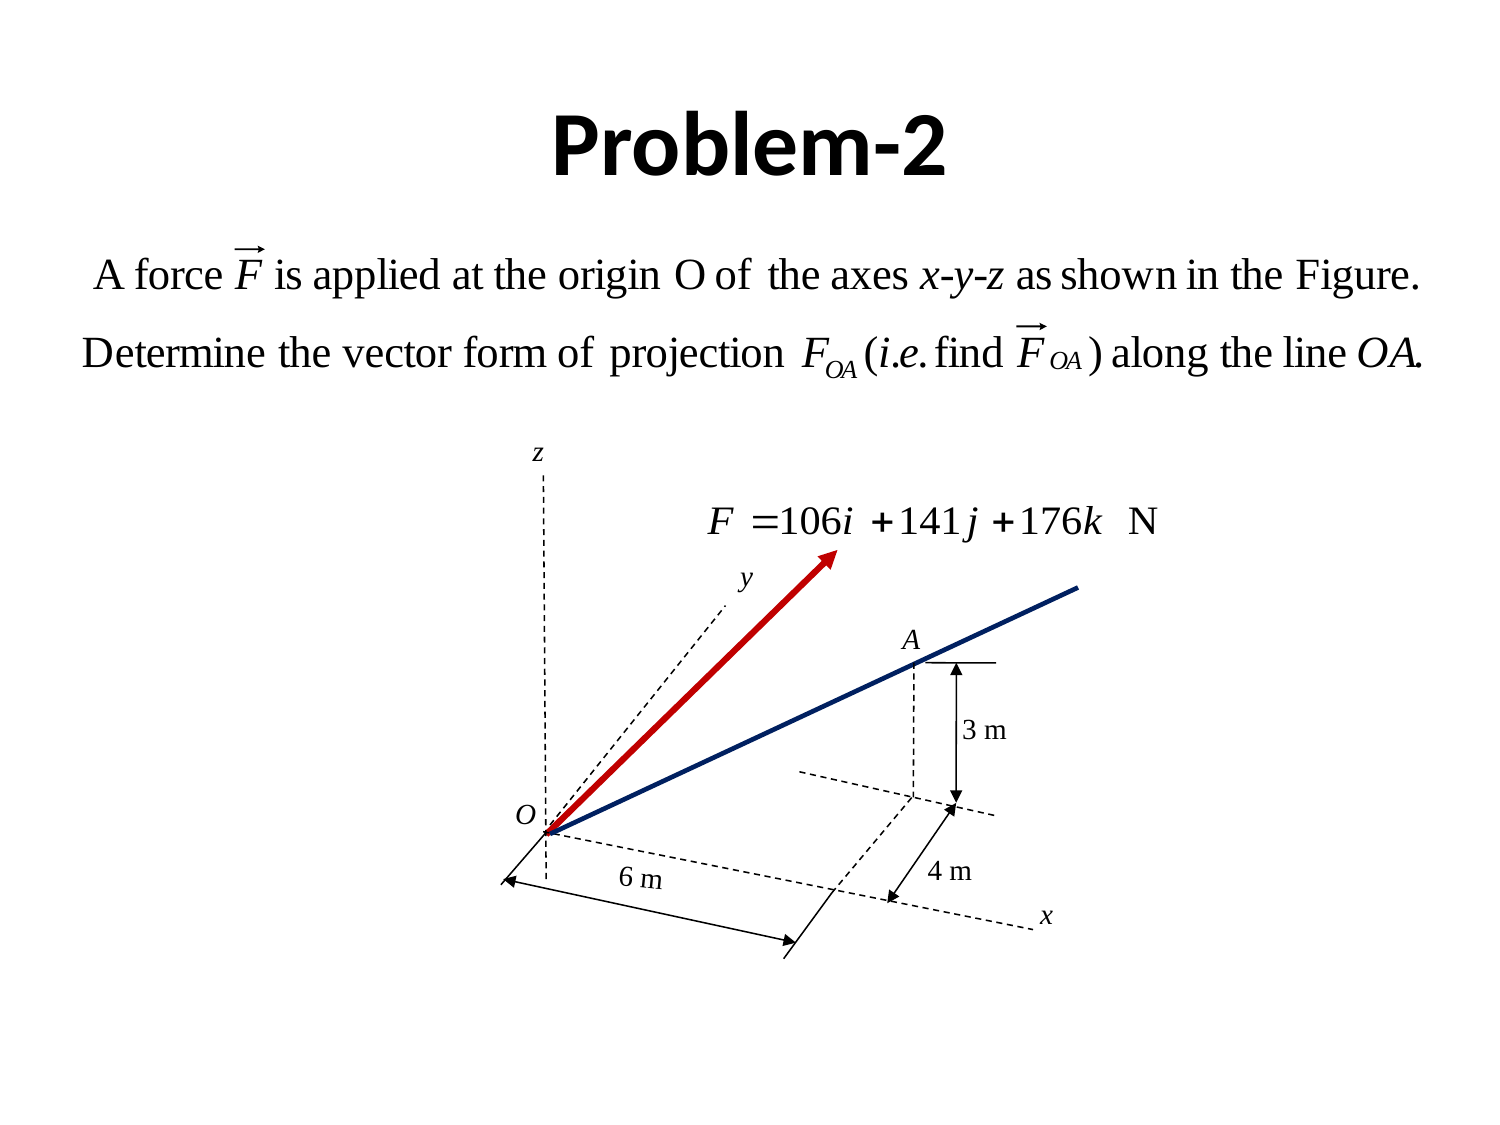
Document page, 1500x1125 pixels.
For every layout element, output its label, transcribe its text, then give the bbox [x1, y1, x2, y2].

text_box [74, 237, 1440, 387]
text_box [499, 424, 1167, 963]
title Problem-2 [75, 45, 1425, 233]
